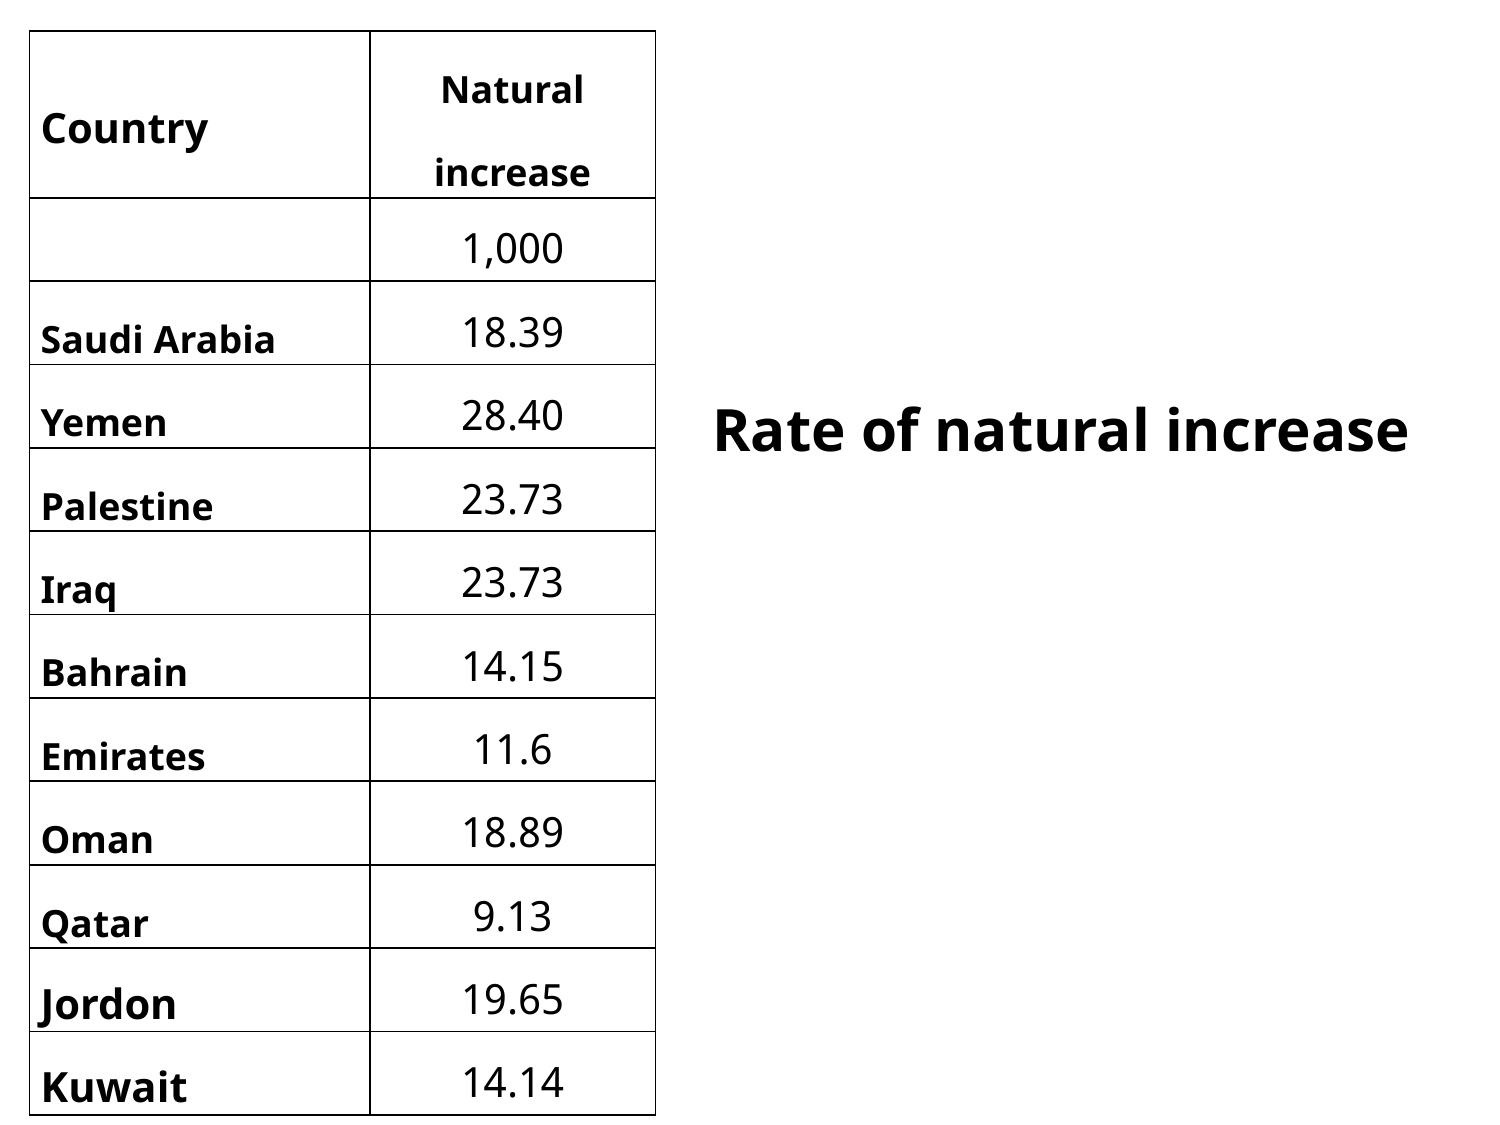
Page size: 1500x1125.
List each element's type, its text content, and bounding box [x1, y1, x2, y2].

table_cell 28.40 [371, 365, 655, 447]
table_cell 19.65 [371, 949, 655, 1031]
table_cell Iraq [30, 532, 369, 614]
table_cell Kuwait [30, 1032, 369, 1114]
table_cell 23.73 [371, 532, 655, 614]
table_cell 14.15 [371, 615, 655, 697]
table_cell [30, 199, 369, 280]
table_cell 18.39 [371, 282, 655, 364]
table_cell Jordon [30, 949, 369, 1031]
table_cell 9.13 [371, 866, 655, 947]
table_cell 23.73 [371, 449, 655, 530]
table_cell 11.6 [371, 699, 655, 780]
table_header Country [30, 32, 369, 197]
table_cell Saudi Arabia [30, 282, 369, 364]
table_cell Emirates [30, 699, 369, 780]
slide_number 26 [75, 1042, 425, 1103]
table_header Natural increase [371, 32, 655, 197]
table_cell Bahrain [30, 615, 369, 697]
table_cell Qatar [30, 866, 369, 947]
table_cell Oman [30, 782, 369, 864]
text_box Rate of natural increase [697, 385, 1425, 471]
table_cell Palestine [30, 449, 369, 530]
table_cell 1,000 [371, 199, 655, 280]
table_cell Yemen [30, 365, 369, 447]
table_cell 18.89 [371, 782, 655, 864]
table_cell 14.14 [371, 1032, 655, 1114]
